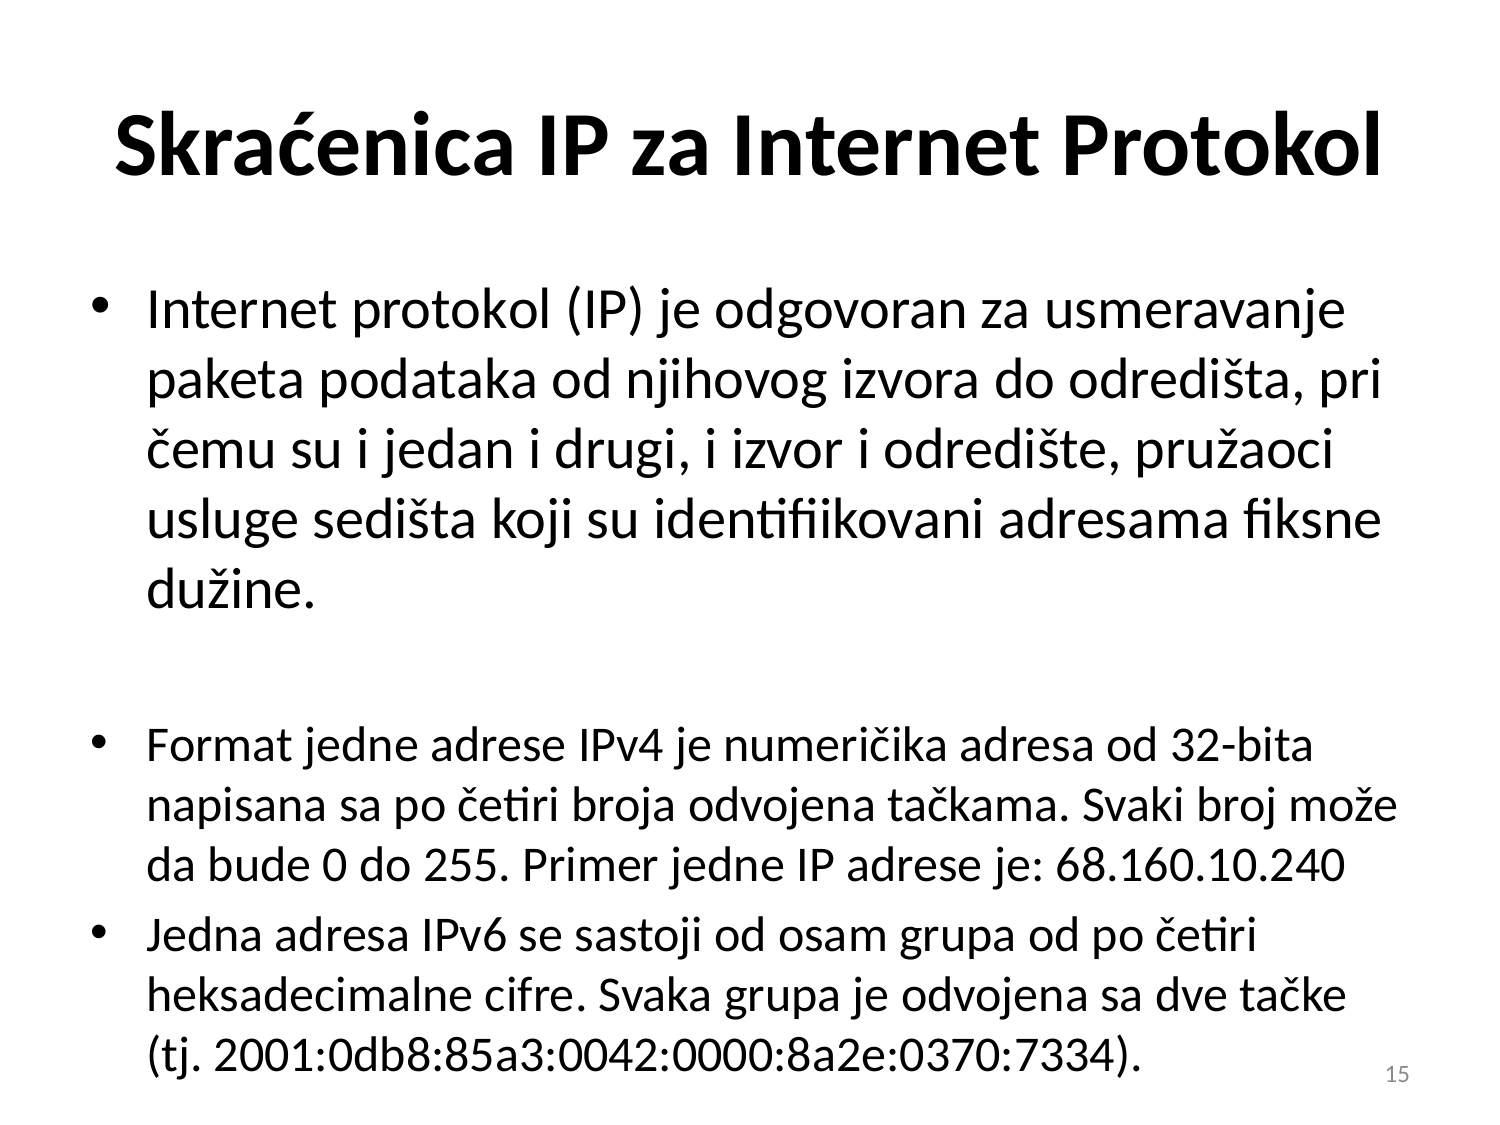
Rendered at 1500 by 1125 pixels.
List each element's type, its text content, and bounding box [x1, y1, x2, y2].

title Skraćenica IP za Internet Protokol [74, 44, 1426, 233]
list Internet protokol (IP) je odgovoran za usmeravanje paketa podataka od njihovog izvora do odredišta, pri čemu su i jedan i drugi, i izvor i odredište, pružaoci usluge sedišta koji su identifiikovani adresama fiksne dužine. Format jedne adrese IPv4 je numeričika adresa od 32-bita napisana sa po četiri broja odvojena tačkama. Svaki broj može da bude 0 do 255. Primer jedne IP adrese je: 68.160.10.240 Jedna adresa IPv6 se sastoji od osam grupa od po četiri heksadecimalne cifre. Svaka grupa je odvojena sa dve tačke (tj. 2001:0db8:85a3:0042:0000:8a2e:0370:7334). [74, 262, 1426, 1006]
slide_number 15 [1074, 1042, 1425, 1103]
